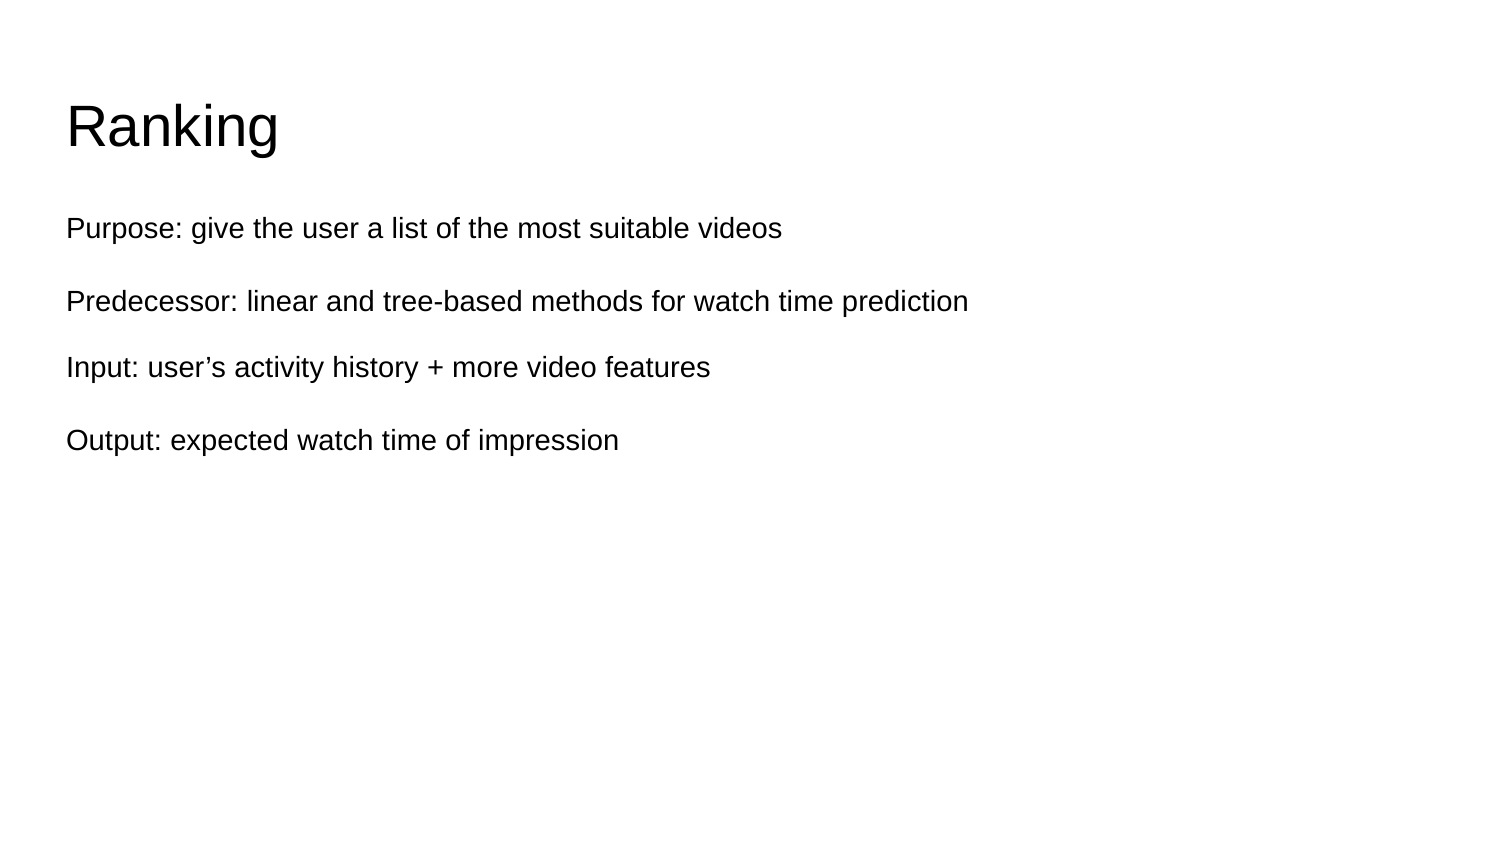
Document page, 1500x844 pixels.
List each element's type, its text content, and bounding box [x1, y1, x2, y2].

title Ranking [51, 72, 1449, 167]
list Purpose: give the user a list of the most suitable videos Predecessor: linear and tree-based methods for watch time prediction Input: user’s activity history + more video features Output: expected watch time of impression [51, 189, 1449, 750]
